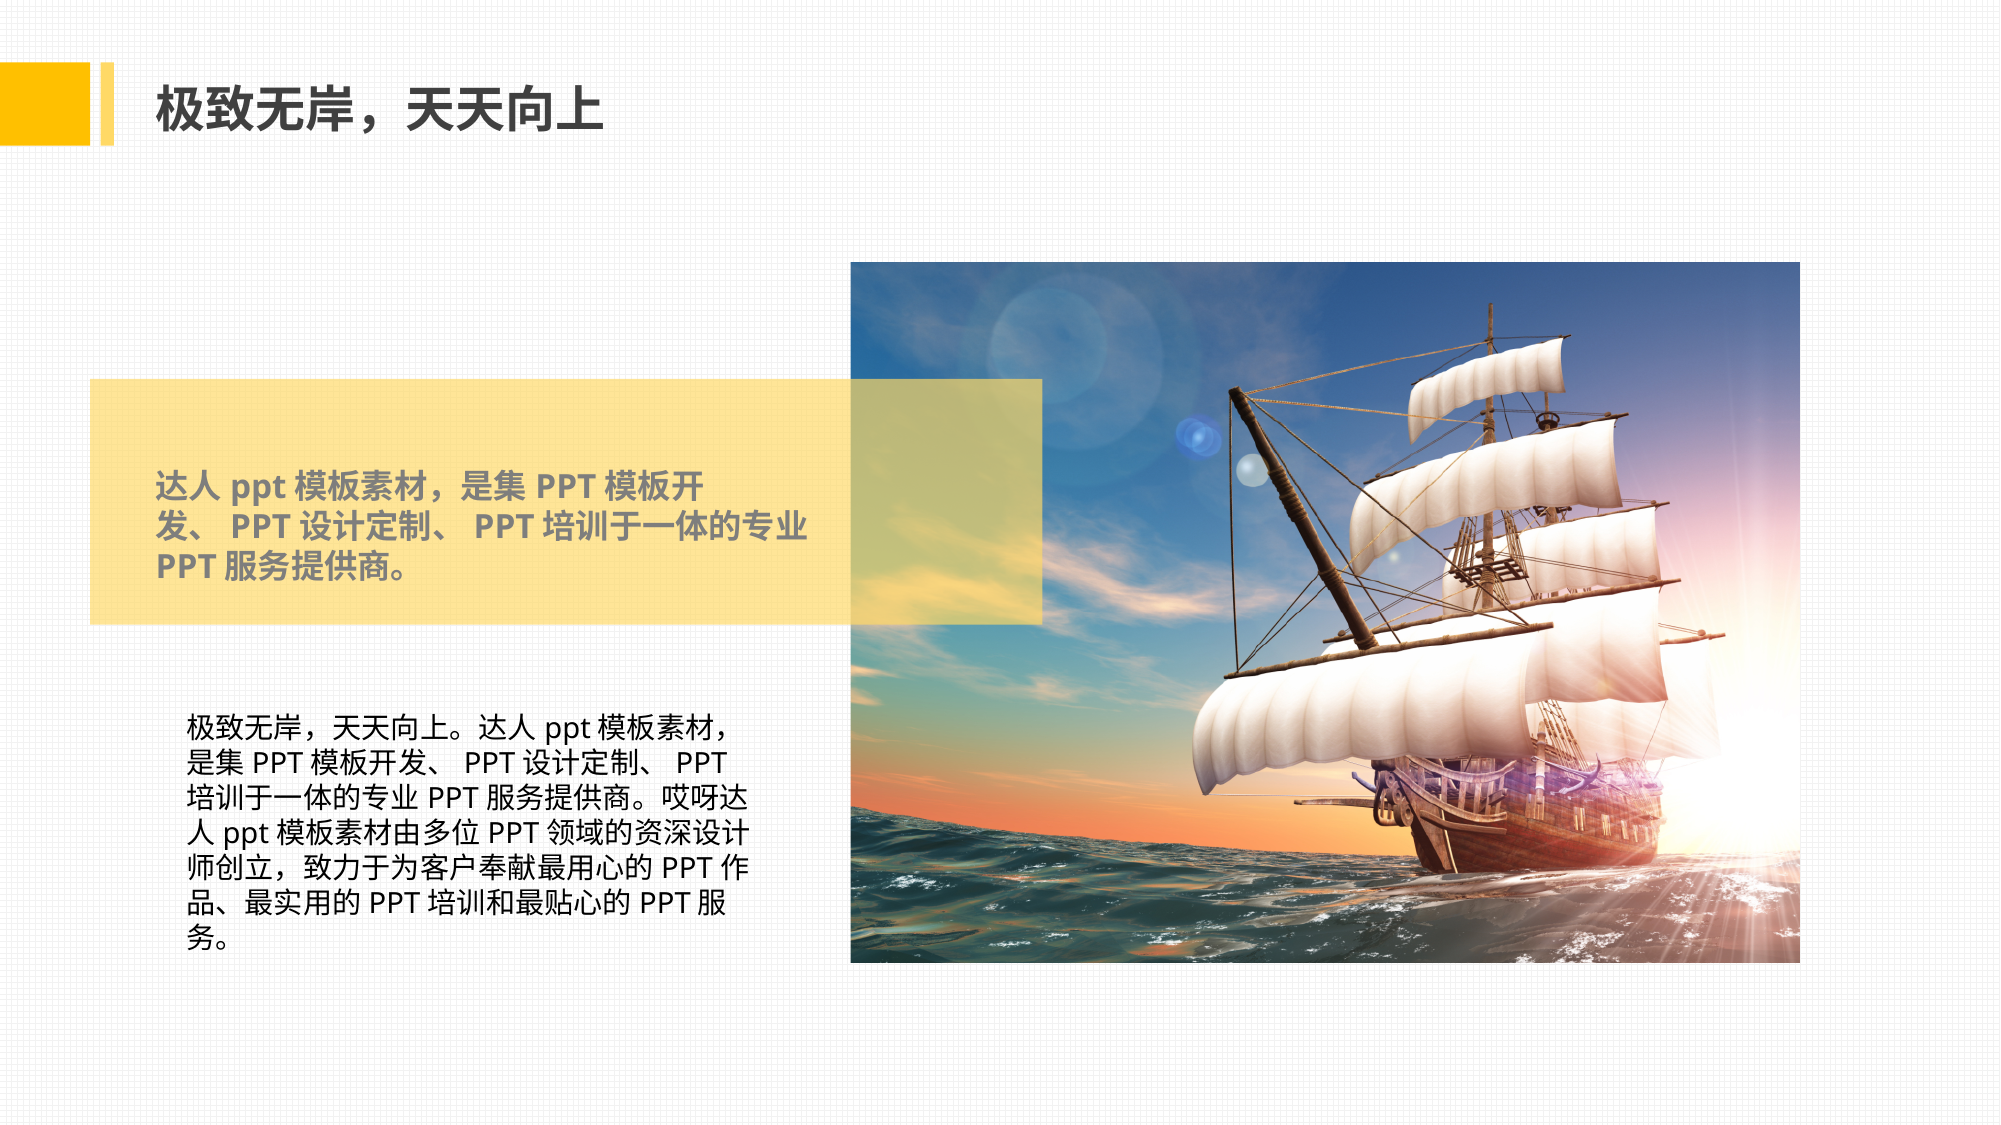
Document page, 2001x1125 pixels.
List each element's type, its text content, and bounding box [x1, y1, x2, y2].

text_box 极致无岸，天天向上。达人ppt模板素材，是集PPT模板开发、PPT设计定制、PPT培训于一体的专业PPT服务提供商。哎呀达人ppt模板素材由多位PPT领域的资深设计师创立，致力于为客户奉献最用心的PPT作品、最实用的PPT培训和最贴心的PPT服务。 [171, 702, 769, 962]
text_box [0, 62, 115, 146]
text_box 达人ppt模板素材，是集PPT模板开发、PPT设计定制、PPT培训于一体的专业PPT服务提供商。 [140, 457, 836, 592]
text_box 极致无岸，天天向上 [140, 69, 633, 145]
text_box [89, 378, 850, 626]
picture [850, 262, 1800, 963]
